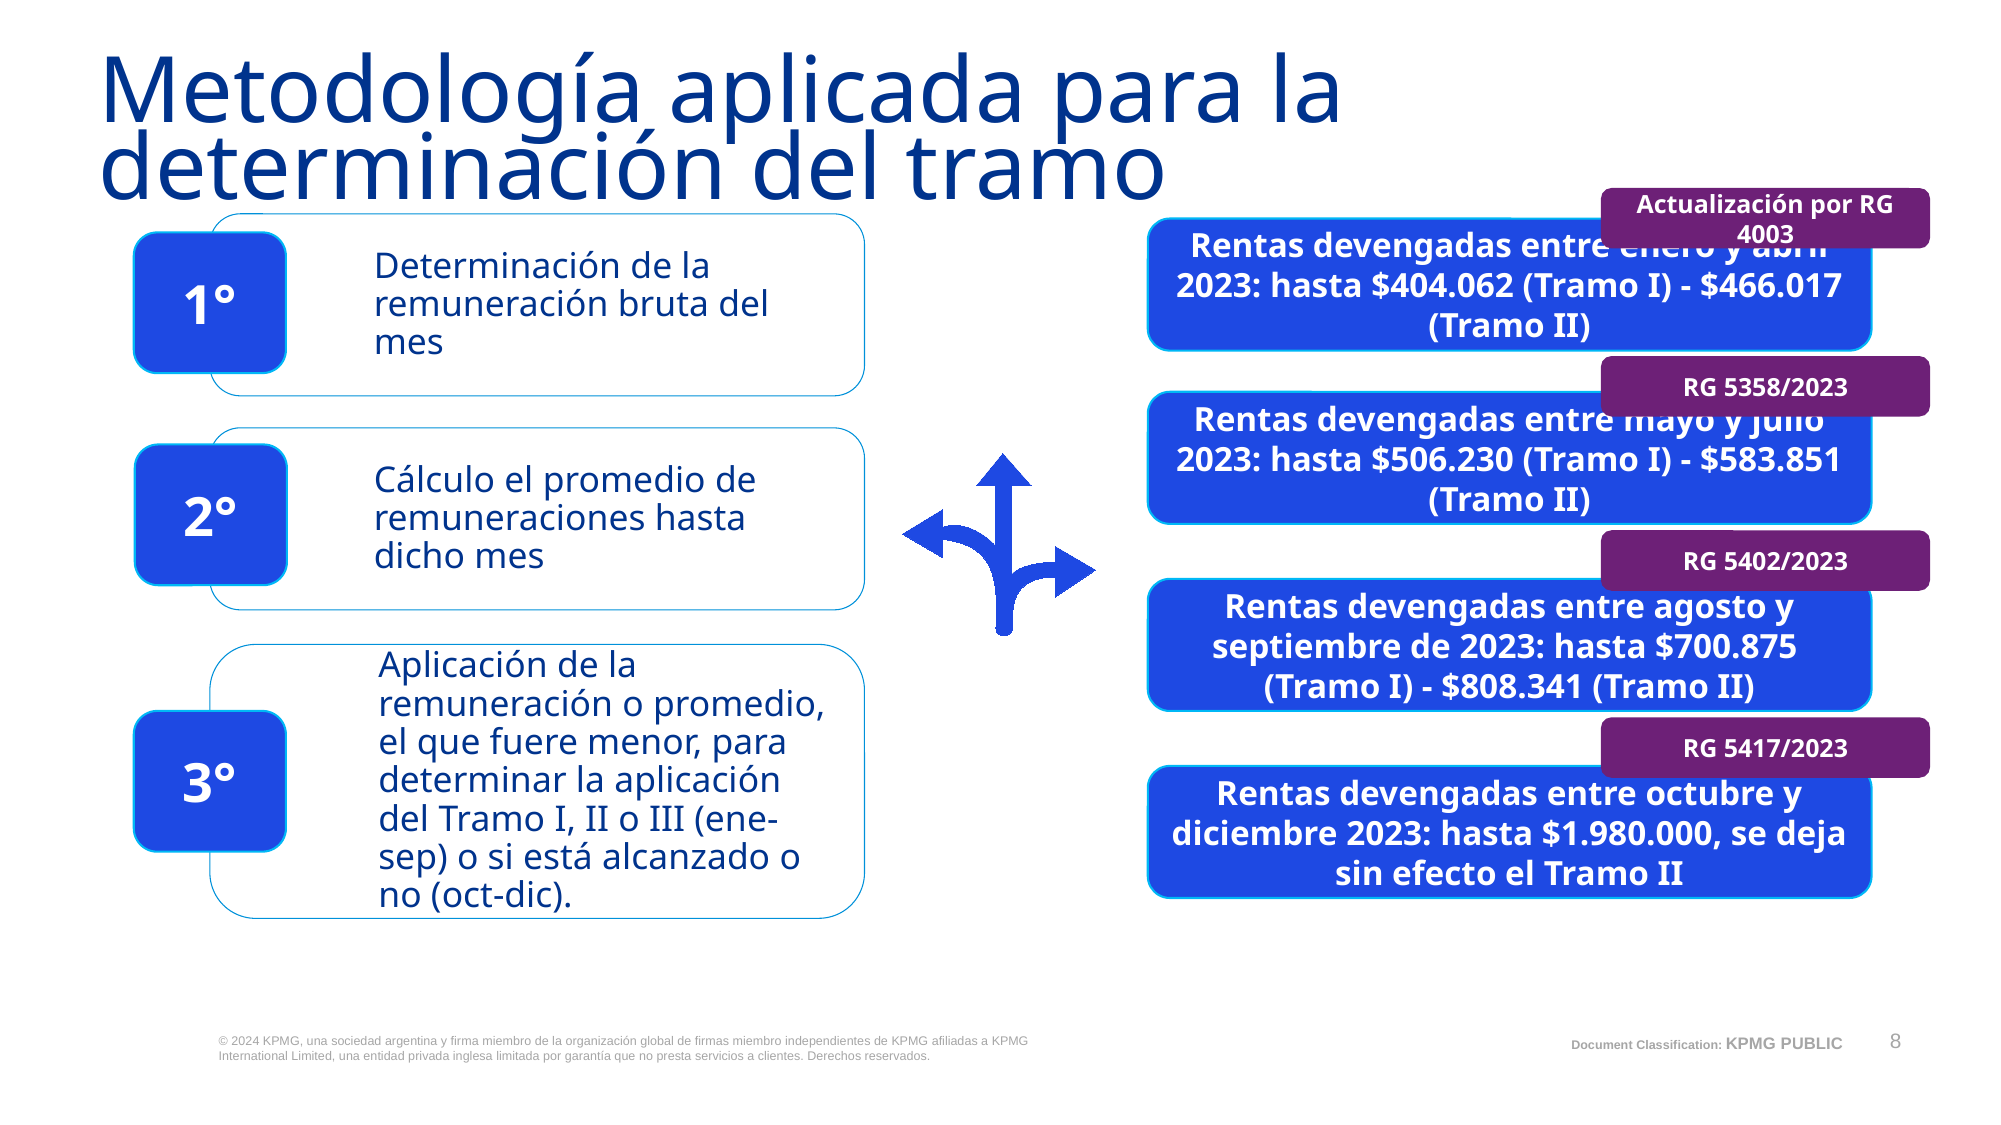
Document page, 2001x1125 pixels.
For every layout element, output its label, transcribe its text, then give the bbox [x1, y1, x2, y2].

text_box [209, 213, 865, 396]
text_box 1° [132, 231, 209, 375]
text_box Rentas devengadas entre agosto y septiembre de 2023: hasta $700.875 (Tramo I) - $808.341 (Tramo II) [1146, 577, 1873, 712]
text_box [209, 427, 865, 610]
text_box Actualización por RG 4003 [1600, 187, 1931, 249]
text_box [209, 644, 865, 919]
text_box RG 5358/2023 [1600, 356, 1931, 417]
text_box RG 5417/2023 [1600, 717, 1931, 778]
text_box 2° [133, 443, 209, 587]
text_box Metodología aplicada para la determinación del tramo [98, 61, 1900, 180]
text_box Rentas devengadas entre mayo y julio 2023: hasta $506.230 (Tramo I) - $583.851 (Tramo II) [1146, 390, 1873, 525]
text_box RG 5402/2023 [1600, 530, 1931, 591]
text_box Rentas devengadas entre octubre y diciembre 2023: hasta $1.980.000, se deja sin efecto el Tramo II [1146, 764, 1873, 900]
text_box 3° [132, 709, 209, 853]
text_box [902, 453, 1096, 636]
text_box Rentas devengadas entre enero y abril 2023: hasta $404.062 (Tramo I) - $466.017 (Tramo II) [1146, 217, 1873, 352]
